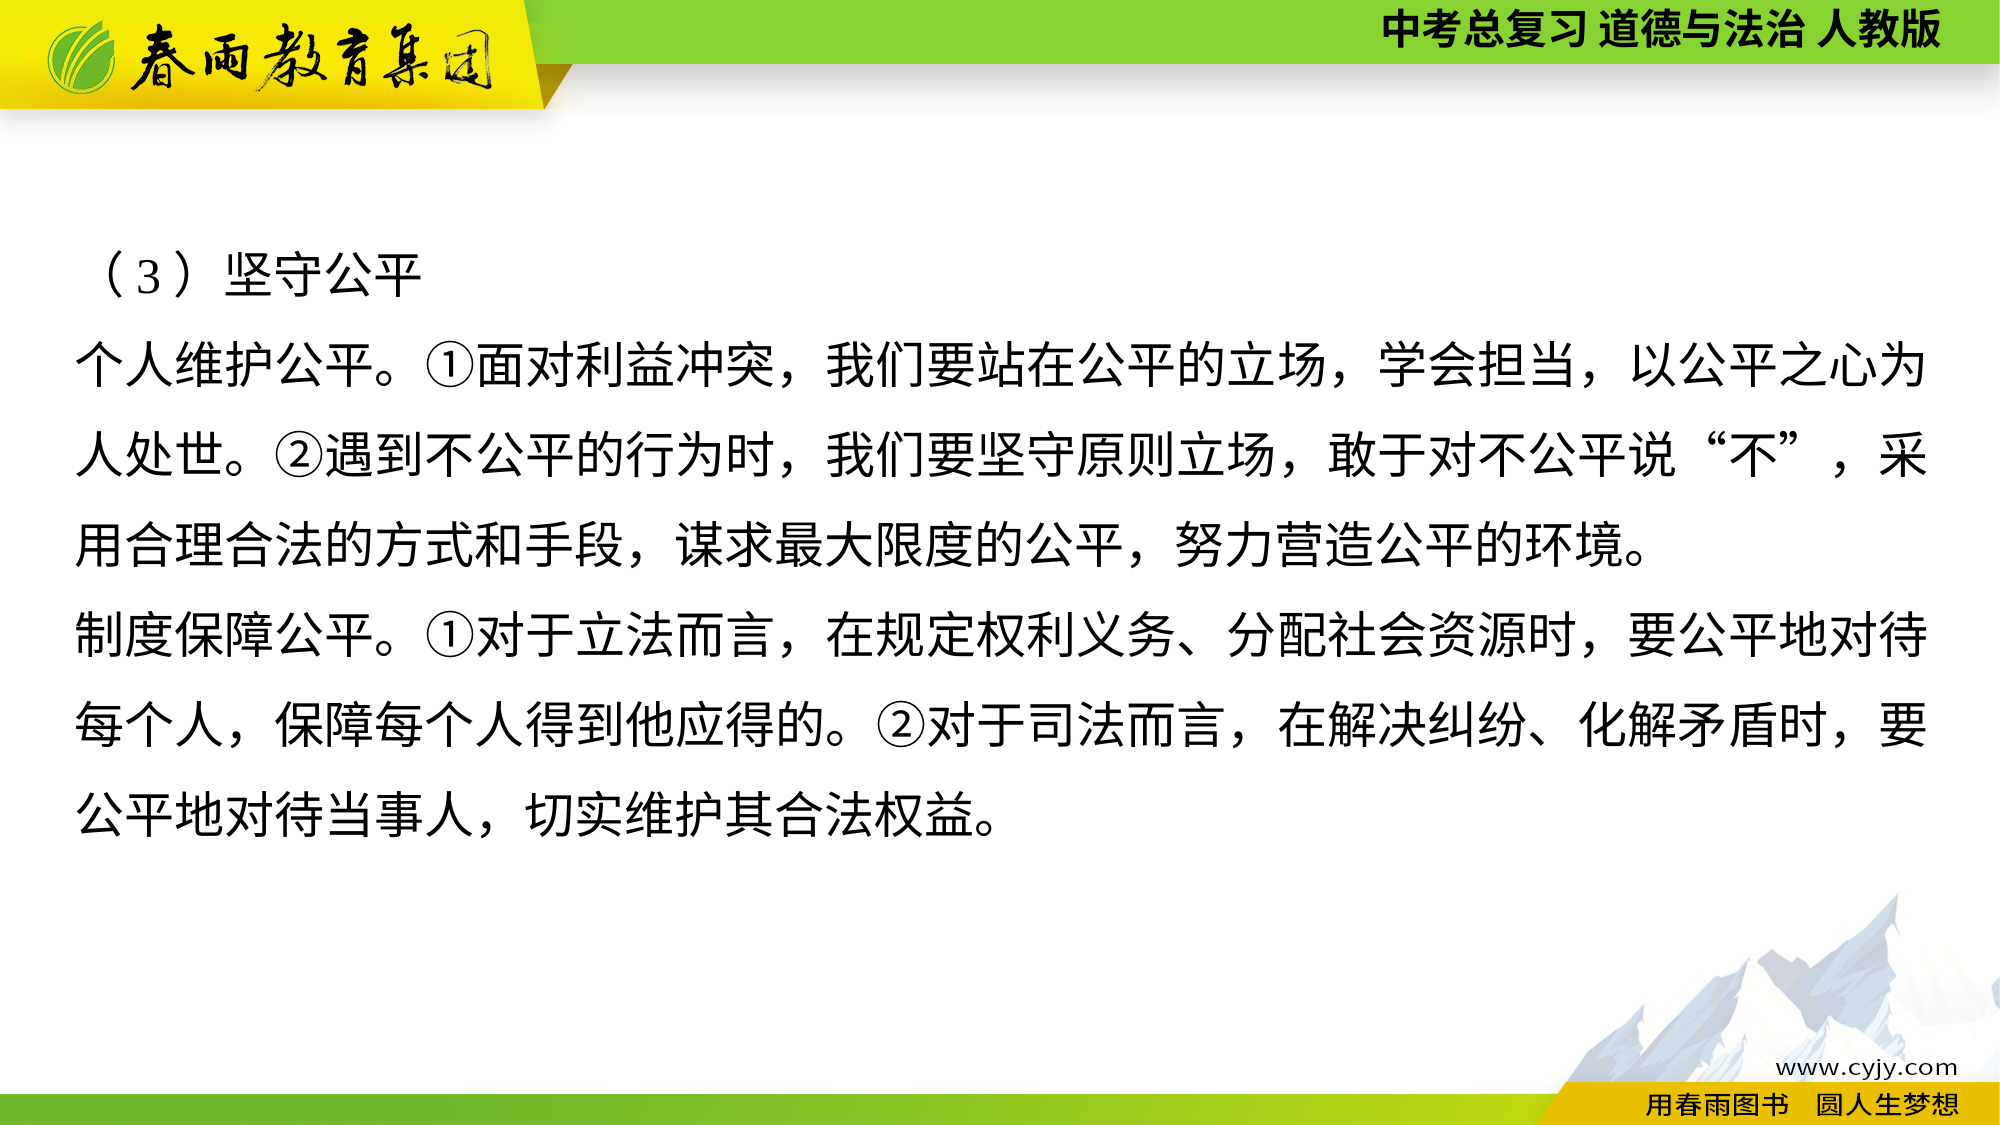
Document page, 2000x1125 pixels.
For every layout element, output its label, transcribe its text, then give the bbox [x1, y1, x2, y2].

picture [0, 0, 2000, 1125]
list （3）坚守公平 个人维护公平。①面对利益冲突，我们要站在公平的立场，学会担当，以公平之心为人处世。②遇到不公平的行为时，我们要坚守原则立场，敢于对不公平说“不”，采用合理合法的方式和手段，谋求最大限度的公平，努力营造公平的环境。 制度保障公平。①对于立法而言，在规定权利义务、分配社会资源时，要公平地对待每个人，保障每个人得到他应得的。②对于司法而言，在解决纠纷、化解矛盾时，要公平地对待当事人，切实维护其合法权益。 [59, 206, 1944, 846]
